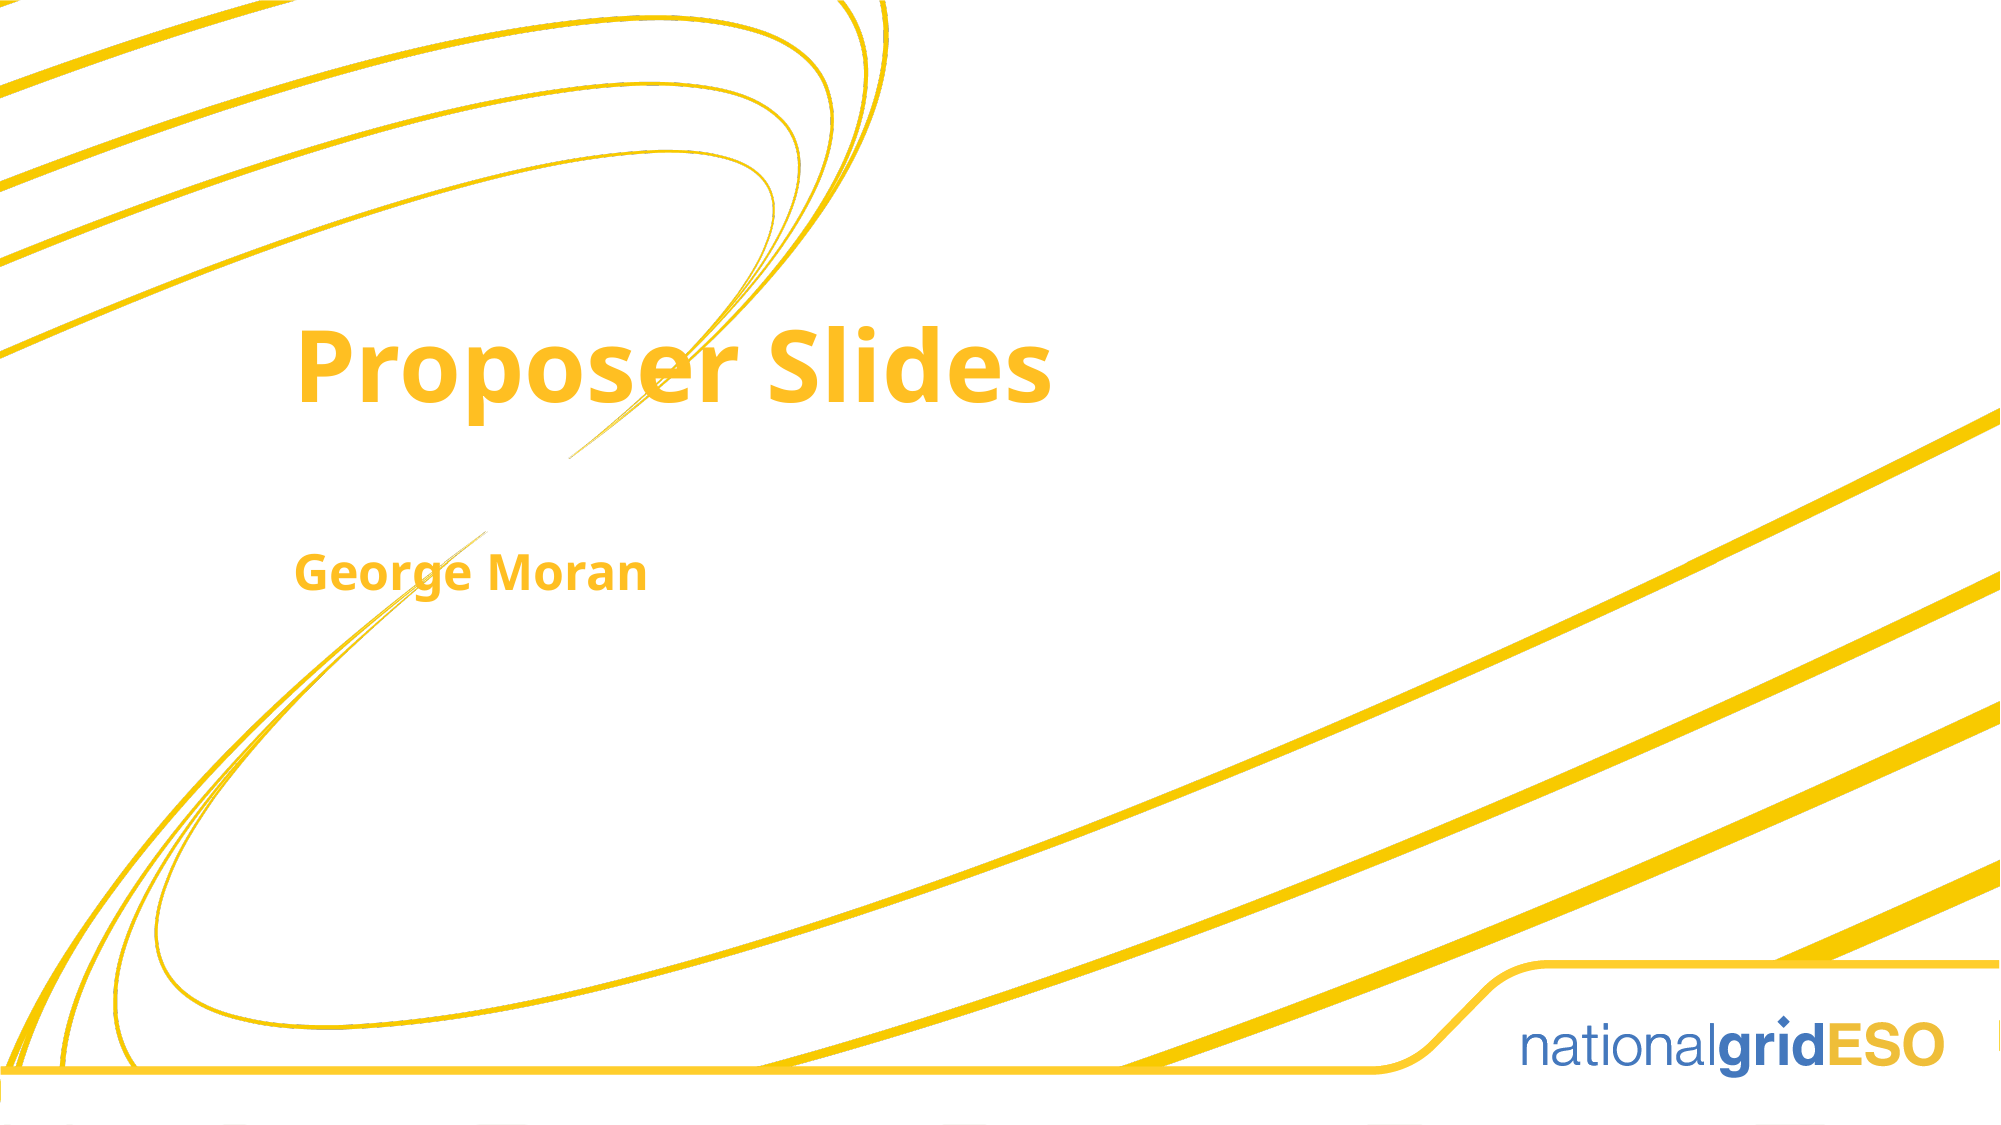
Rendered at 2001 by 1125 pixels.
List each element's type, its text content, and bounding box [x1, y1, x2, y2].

list Proposer Slides [278, 309, 1440, 511]
picture [0, 0, 2000, 1125]
list George Moran [278, 539, 1440, 815]
